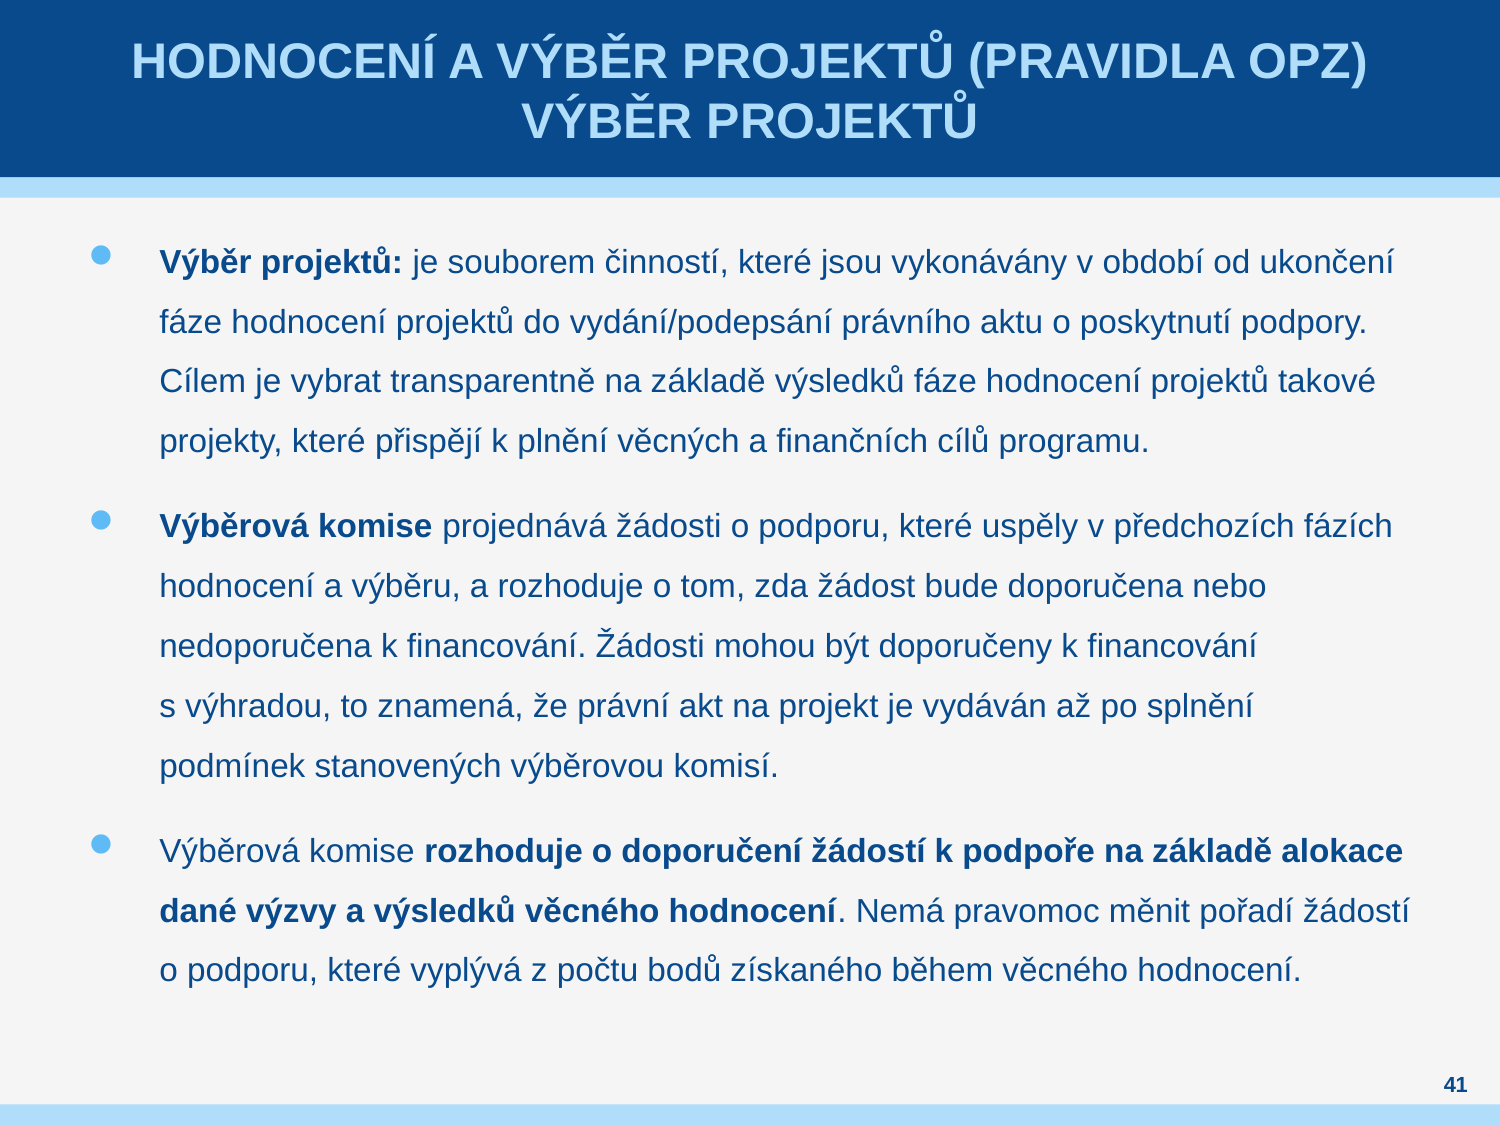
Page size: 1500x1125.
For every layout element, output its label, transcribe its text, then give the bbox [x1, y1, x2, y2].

list Výběr projektů: je souborem činností, které jsou vykonávány v období od ukončení fáze hodnocení projektů do vydání/podepsání právního aktu o poskytnutí podpory. Cílem je vybrat transparentně na základě výsledků fáze hodnocení projektů takové projekty, které přispějí k plnění věcných a finančních cílů programu. Výběrová komise projednává žádosti o podporu, které uspěly v předchozích fázích hodnocení a výběru, a rozhoduje o tom, zda žádost bude doporučena nebo nedoporučena k financování. Žádosti mohou být doporučeny k financování s výhradou, to znamená, že právní akt na projekt je vydáván až po splnění podmínek stanovených výběrovou komisí. Výběrová komise rozhoduje o doporučení žádostí k podpoře na základě alokace dané výzvy a výsledků věcného hodnocení. Nemá pravomoc měnit pořadí žádostí o podporu, které vyplývá z počtu bodů získaného během věcného hodnocení. [88, 219, 1412, 1047]
title Hodnocení a výběr projektů (pravidla OPZ) Výběr projektů [59, 0, 1441, 178]
slide_number 41 [1417, 1068, 1495, 1099]
